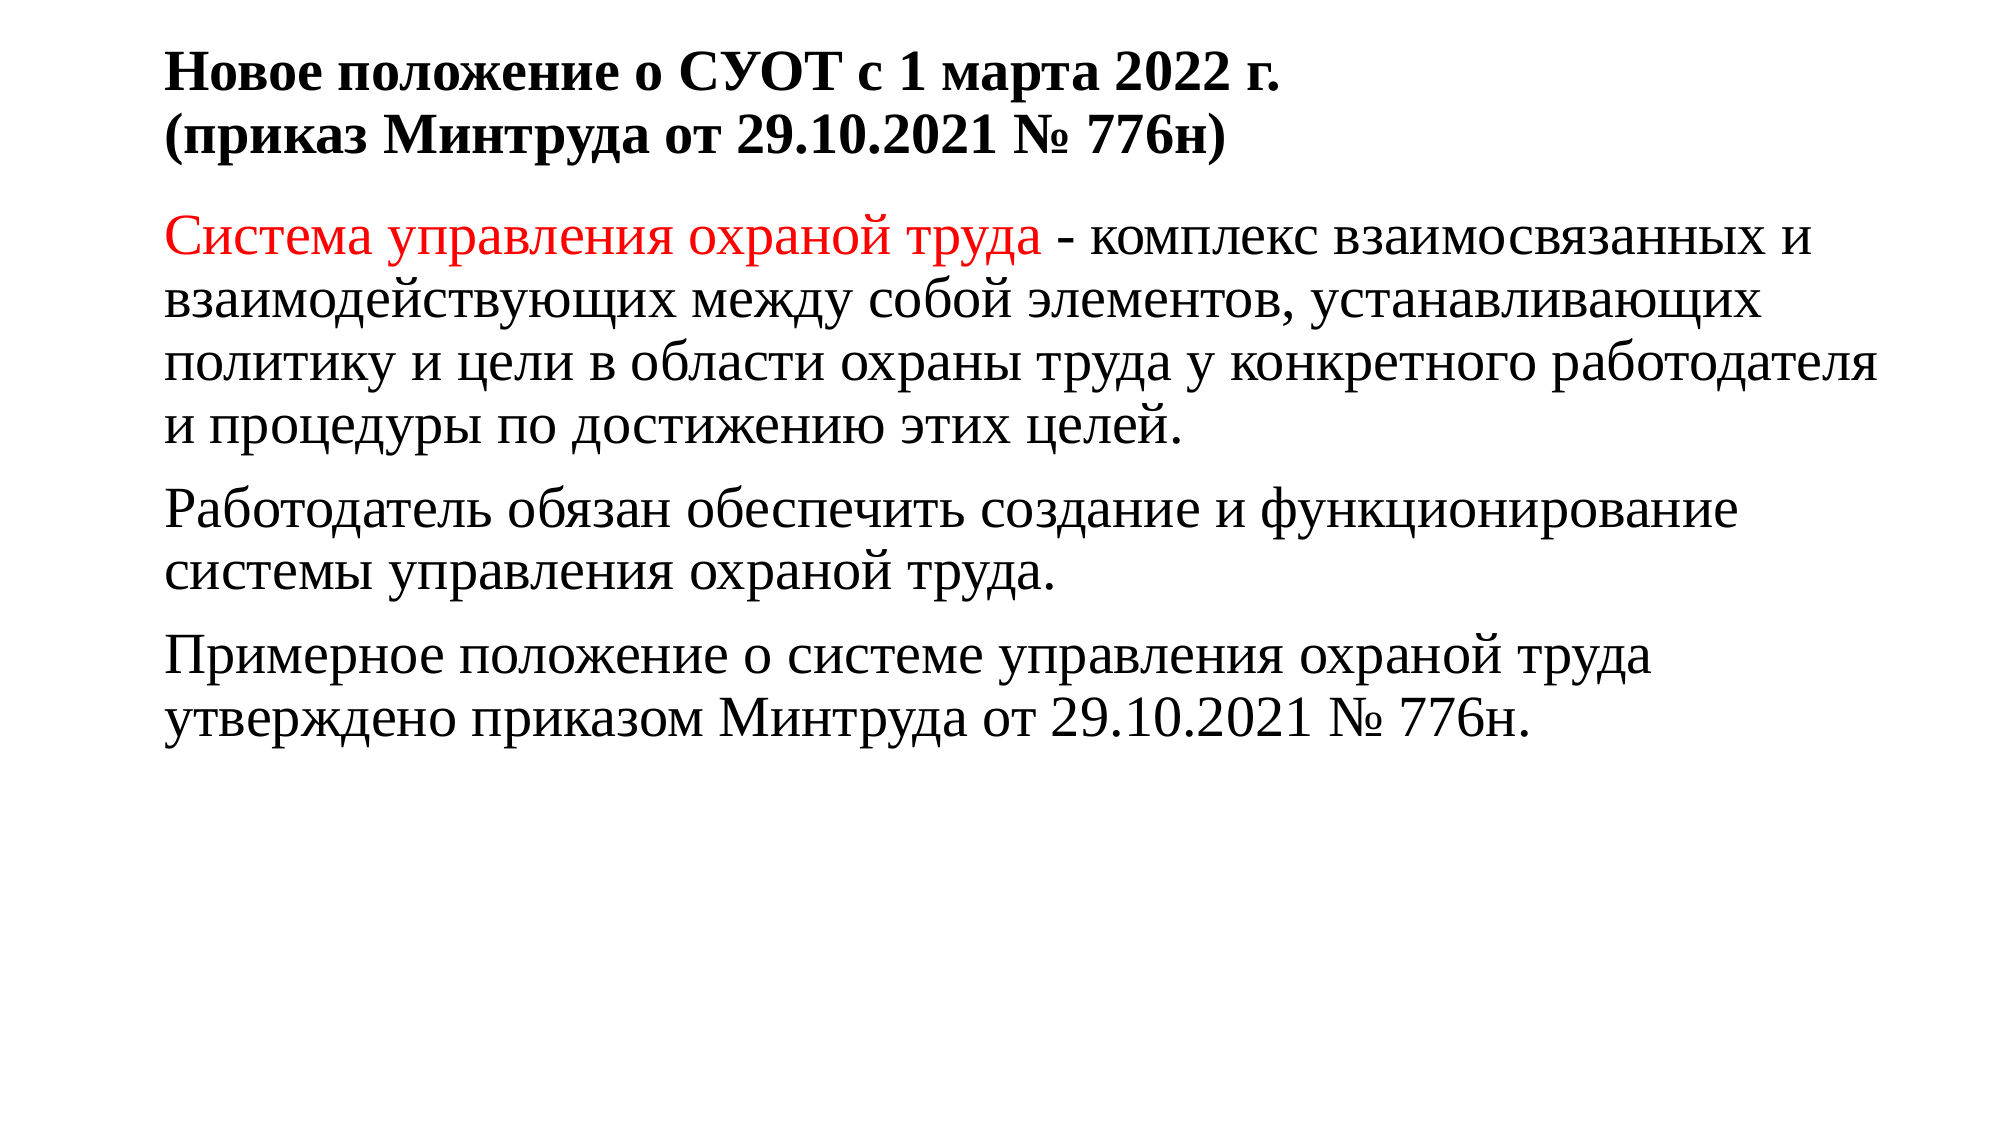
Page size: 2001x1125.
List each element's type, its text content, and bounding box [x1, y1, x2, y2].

list Система управления охраной труда - комплекс взаимосвязанных и взаимодействующих между собой элементов, устанавливающих политику и цели в области охраны труда у конкретного работодателя и процедуры по достижению этих целей. Работодатель обязан обеспечить создание и функционирование системы управления охраной труда. Примерное положение о системе управления охраной труда утверждено приказом Минтруда от 29.10.2021 № 776н. [149, 197, 1906, 910]
title Новое положение о СУОТ с 1 марта 2022 г. (приказ Минтруда от 29.10.2021 № 776н) [149, 56, 1851, 151]
